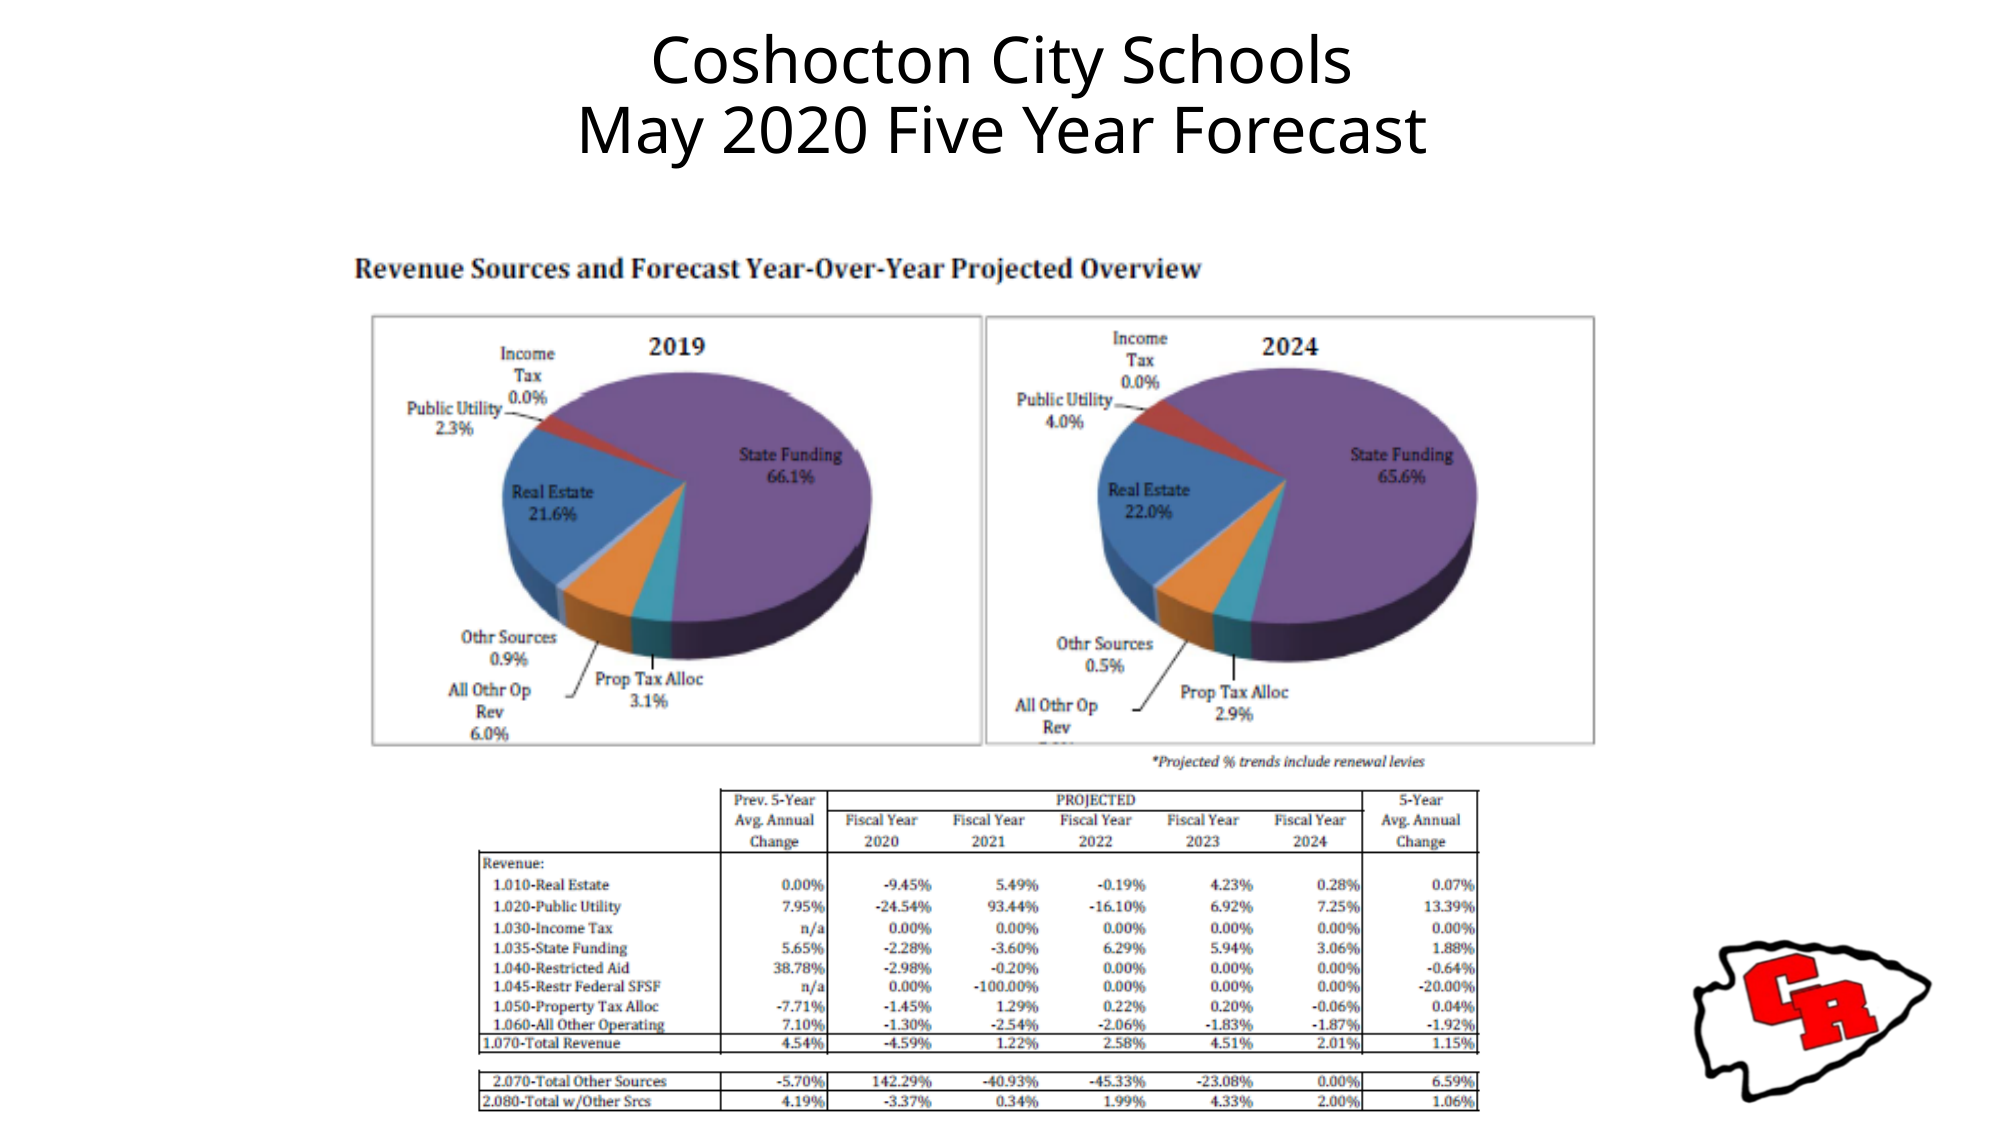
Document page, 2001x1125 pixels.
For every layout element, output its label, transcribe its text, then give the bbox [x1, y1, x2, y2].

picture [1615, 898, 1969, 1125]
picture [339, 237, 1616, 1125]
text_box Coshocton City Schools May 2020 Five Year Forecast [140, 20, 1866, 175]
